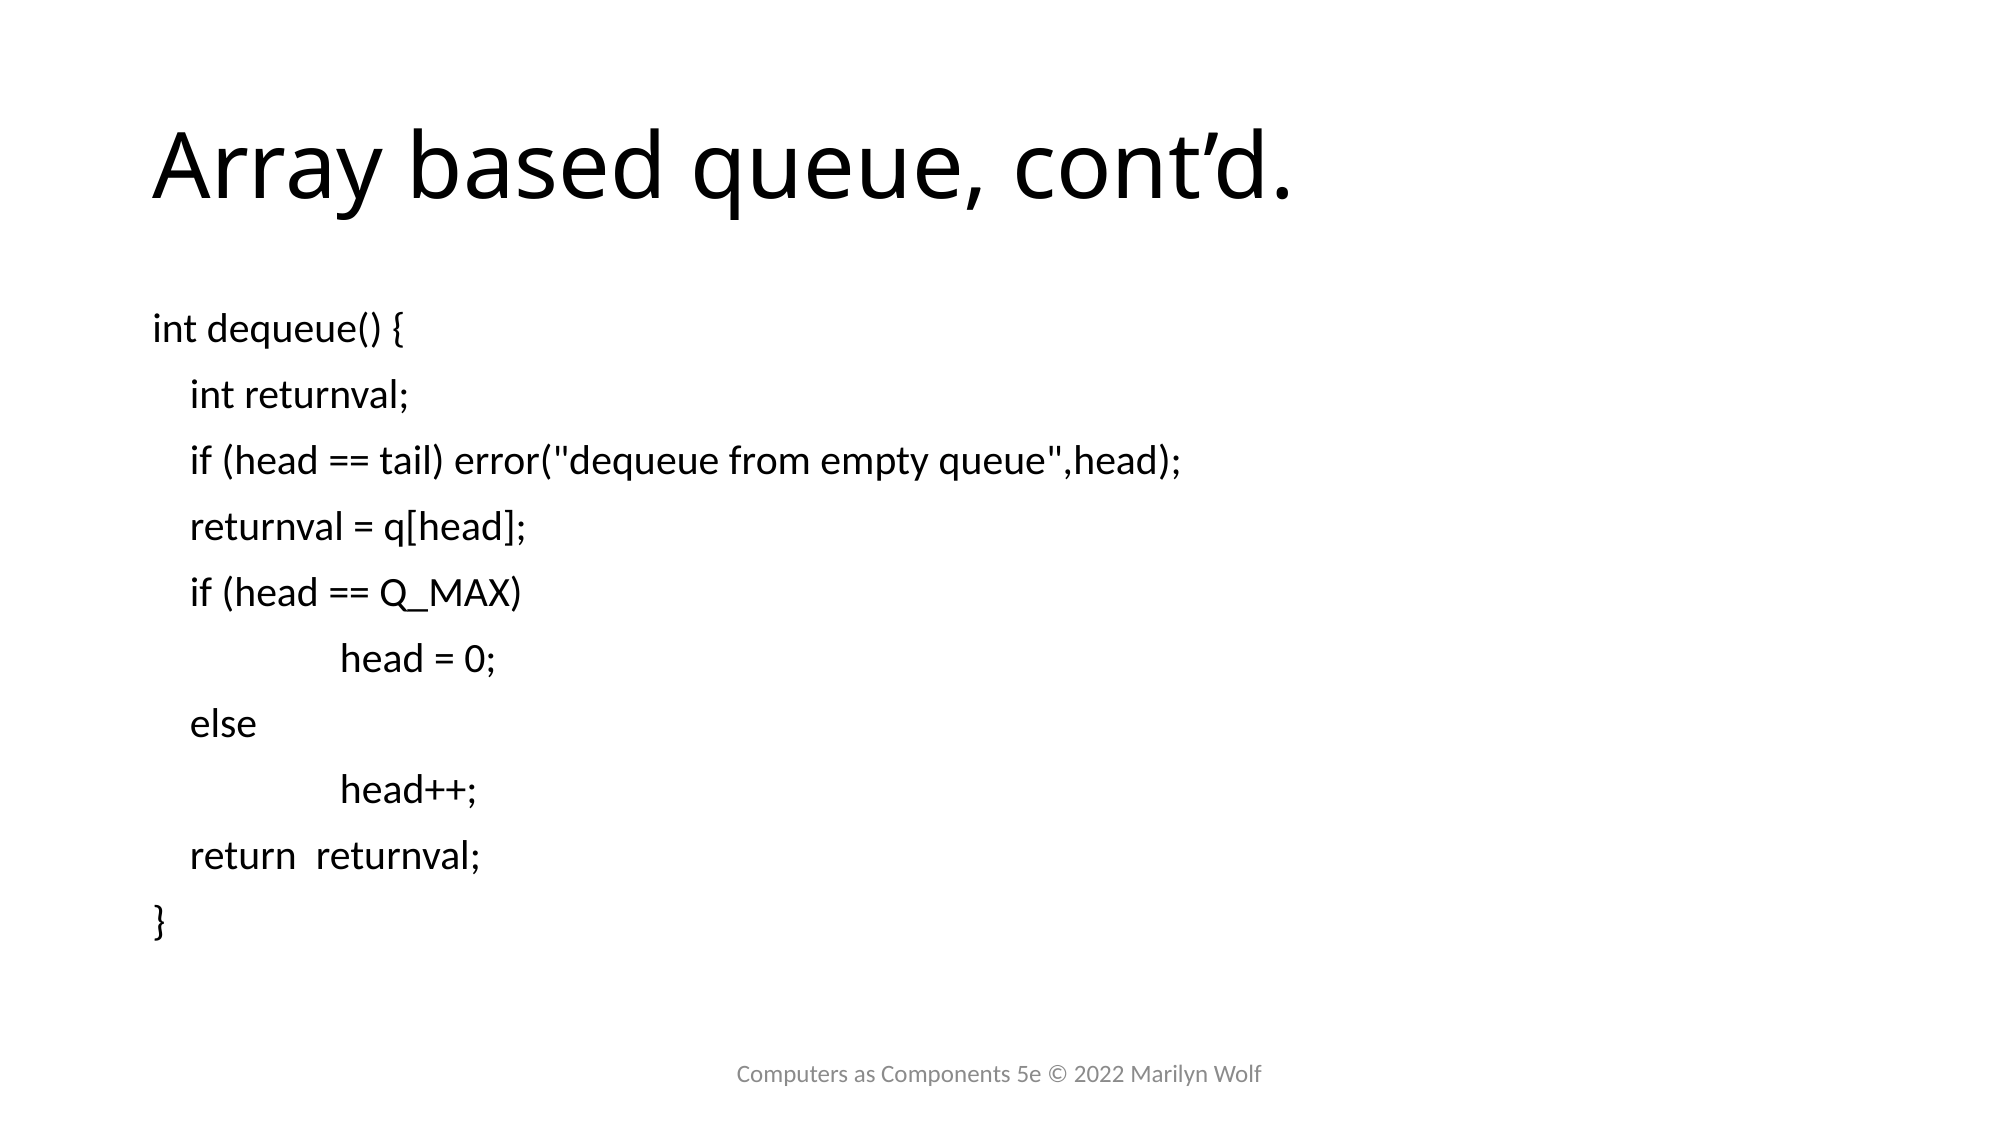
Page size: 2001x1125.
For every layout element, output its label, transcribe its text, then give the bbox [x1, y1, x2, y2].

footer Computers as Components 5e © 2022 Marilyn Wolf [662, 1042, 1338, 1103]
title Array based queue, cont’d. [137, 59, 1863, 278]
list int dequeue() { int returnval; if (head == tail) error("dequeue from empty queue",head); returnval = q[head]; if (head == Q_MAX) head = 0; else head++; return returnval; } [137, 299, 1863, 1014]
